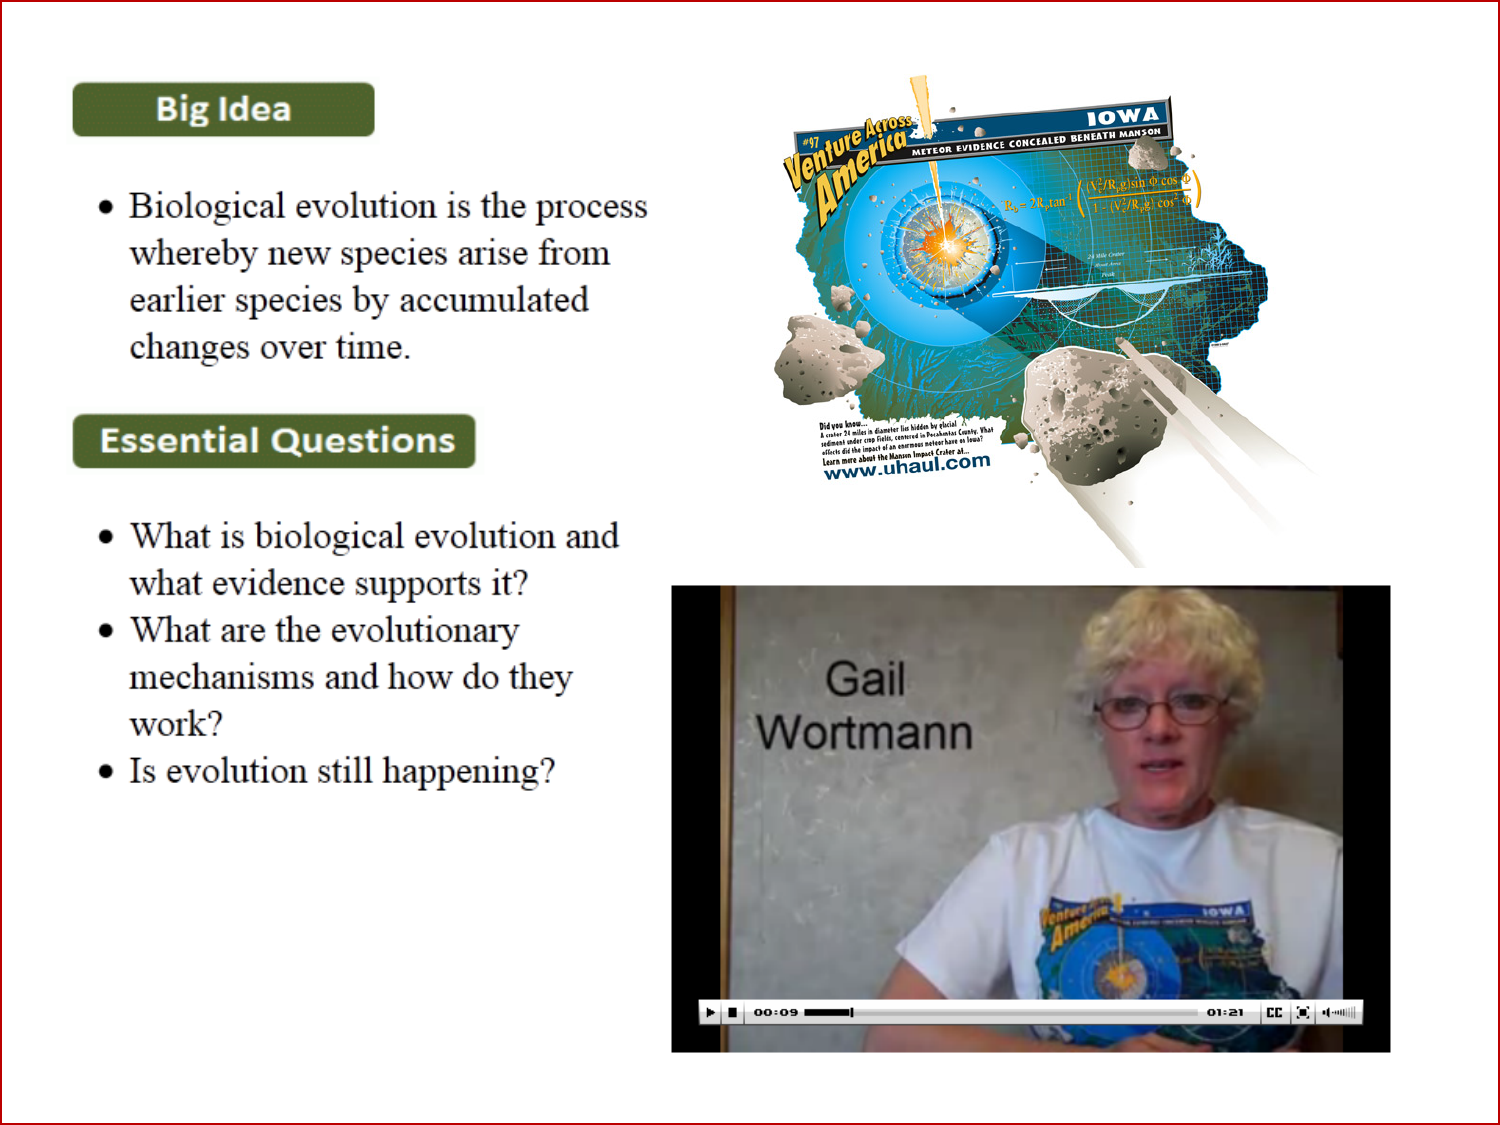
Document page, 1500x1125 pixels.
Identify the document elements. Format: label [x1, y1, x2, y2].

picture [774, 74, 1345, 562]
picture [649, 568, 1411, 1070]
text_box [0, 0, 1500, 1125]
picture [12, 49, 698, 820]
